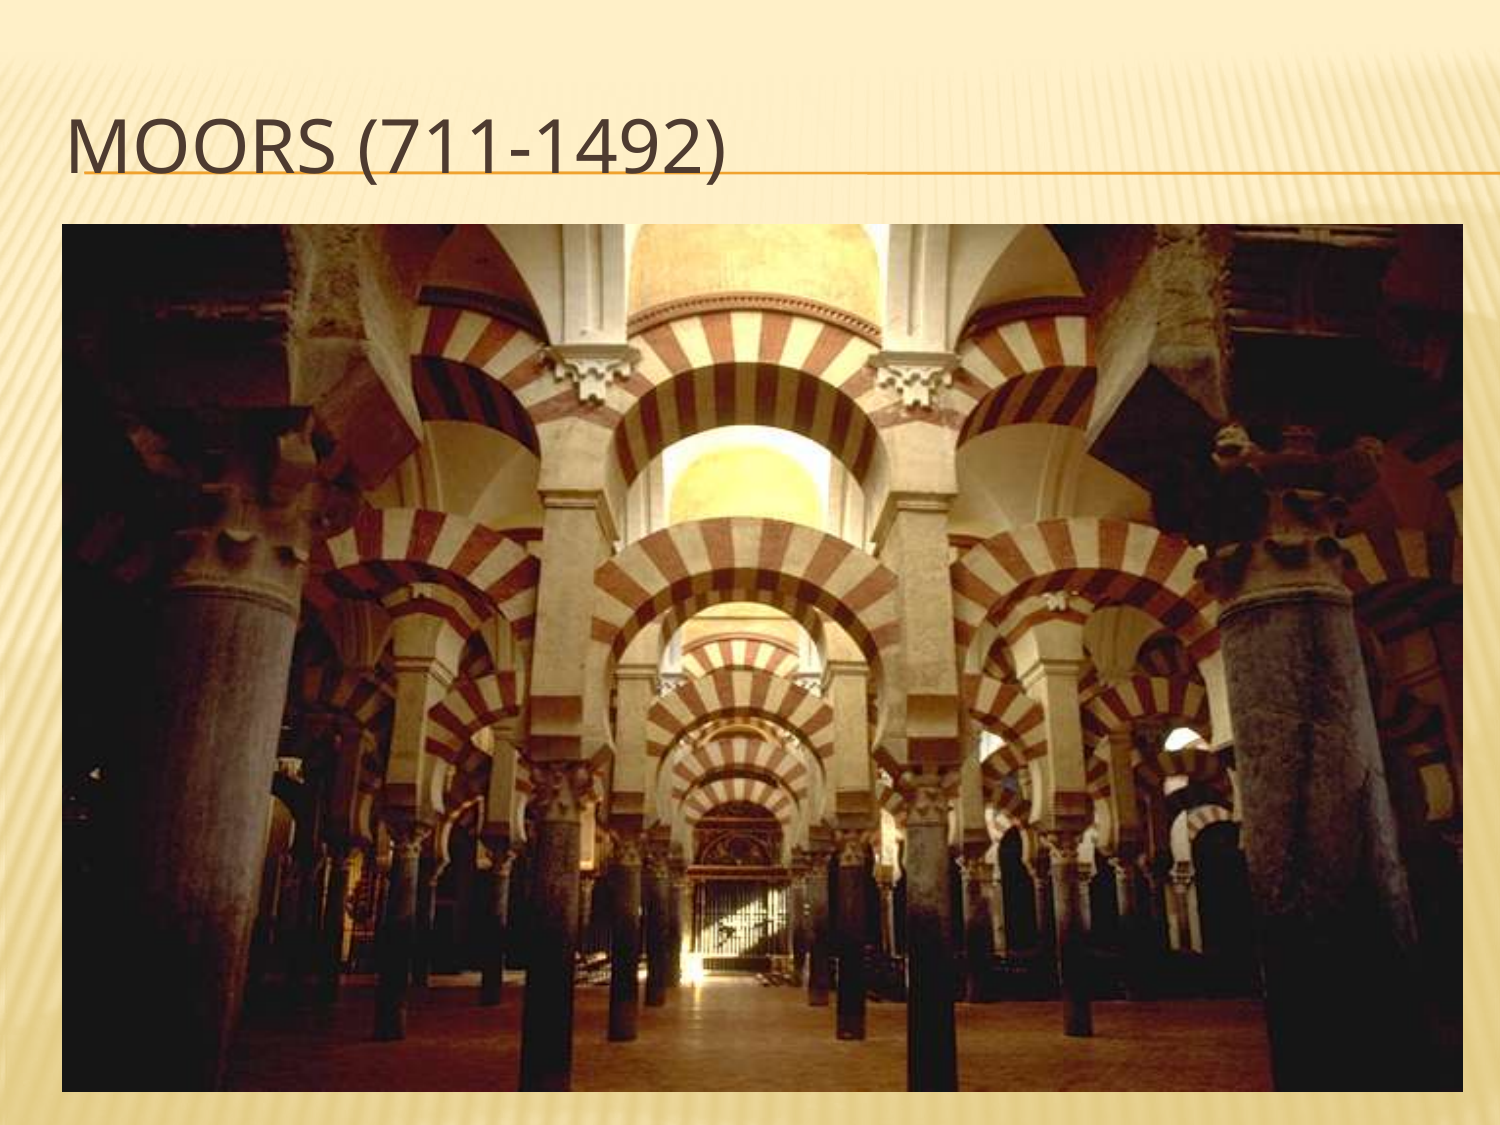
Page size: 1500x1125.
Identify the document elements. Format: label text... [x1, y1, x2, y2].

title Moors (711-1492) [50, 75, 1475, 213]
picture [62, 224, 1463, 1093]
